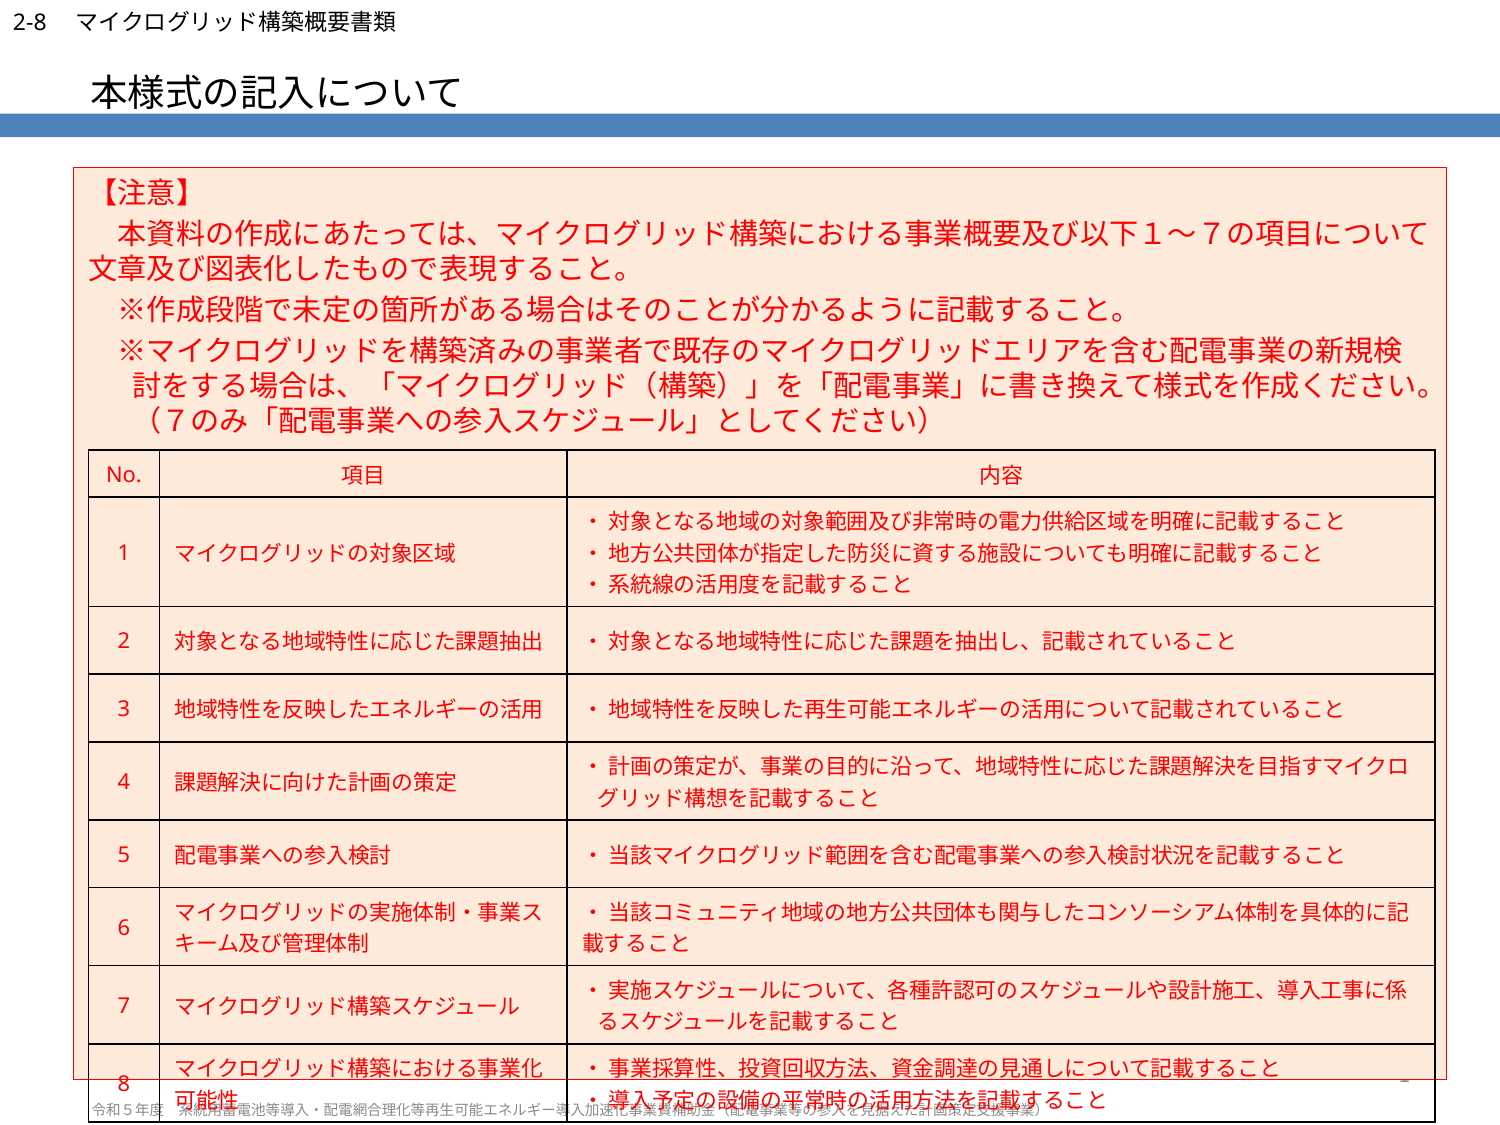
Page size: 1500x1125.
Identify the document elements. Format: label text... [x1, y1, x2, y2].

table_cell ・ 地域特性を反映した再生可能エネルギーの活用について記載されていること [568, 675, 1434, 741]
table_header 内容 [568, 451, 1434, 496]
table_cell ・ 実施スケジュールについて、各種許認可のスケジュールや設計施工、導入工事に係るスケジュールを記載すること [568, 966, 1434, 1043]
table_cell 課題解決に向けた計画の策定 [160, 743, 566, 819]
table_cell 地域特性を反映したエネルギーの活用 [160, 675, 566, 741]
table_cell ・ 計画の策定が、事業の目的に沿って、地域特性に応じた課題解決を目指すマイクログリッド構想を記載すること [568, 743, 1434, 819]
table_cell 1 [89, 498, 159, 606]
table_cell 8 [89, 1045, 159, 1121]
table_cell ・ 当該コミュニティ地域の地方公共団体も関与したコンソーシアム体制を具体的に記載すること [568, 888, 1434, 965]
table_cell 6 [89, 888, 159, 965]
table_cell マイクログリッドの実施体制・事業スキーム及び管理体制 [160, 888, 566, 965]
table_cell マイクログリッドの対象区域 [160, 498, 566, 606]
table_cell ・ 事業採算性、投資回収方法、資金調達の見通しについて記載すること ・ 導入予定の設備の平常時の活用方法を記載すること [568, 1045, 1434, 1121]
table_cell 7 [89, 966, 159, 1043]
table_cell 2 [89, 607, 159, 673]
table_cell ・ 対象となる地域特性に応じた課題を抽出し、記載されていること [568, 607, 1434, 673]
table_cell 5 [89, 821, 159, 887]
table_header 項目 [160, 451, 566, 496]
table_cell ・ 当該マイクログリッド範囲を含む配電事業への参入検討状況を記載すること [568, 821, 1434, 887]
table_cell マイクログリッド構築スケジュール [160, 966, 566, 1043]
table_cell 3 [89, 675, 159, 741]
table_cell ・ 対象となる地域の対象範囲及び非常時の電力供給区域を明確に記載すること ・ 地方公共団体が指定した防災に資する施設についても明確に記載すること ・ 系統線の活用度を記載すること [568, 498, 1434, 606]
title 本様式の記入について [75, 45, 1425, 138]
text_box 2-8 マイクログリッド構築概要書類 [0, 0, 467, 61]
table_header No. [89, 451, 159, 496]
table_cell マイクログリッド構築における事業化可能性 [160, 1045, 566, 1121]
table_cell 対象となる地域特性に応じた課題抽出 [160, 607, 566, 673]
list 【注意】 本資料の作成にあたっては、マイクログリッド構築における事業概要及び以下１～７の項目について文章及び図表化したもので表現すること。 ※作成段階で未定の箇所がある場合はそのことが分かるように記載すること。 ※マイクログリッドを構築済みの事業者で既存のマイクログリッドエリアを含む配電事業の新規検討をする場合は、「マイクログリッド（構築）」を「配電事業」に書き換えて様式を作成ください。（７のみ「配電事業への参入スケジュール」としてください） [73, 167, 1447, 1080]
table_cell 配電事業への参入検討 [160, 821, 566, 887]
table_cell 4 [89, 743, 159, 819]
